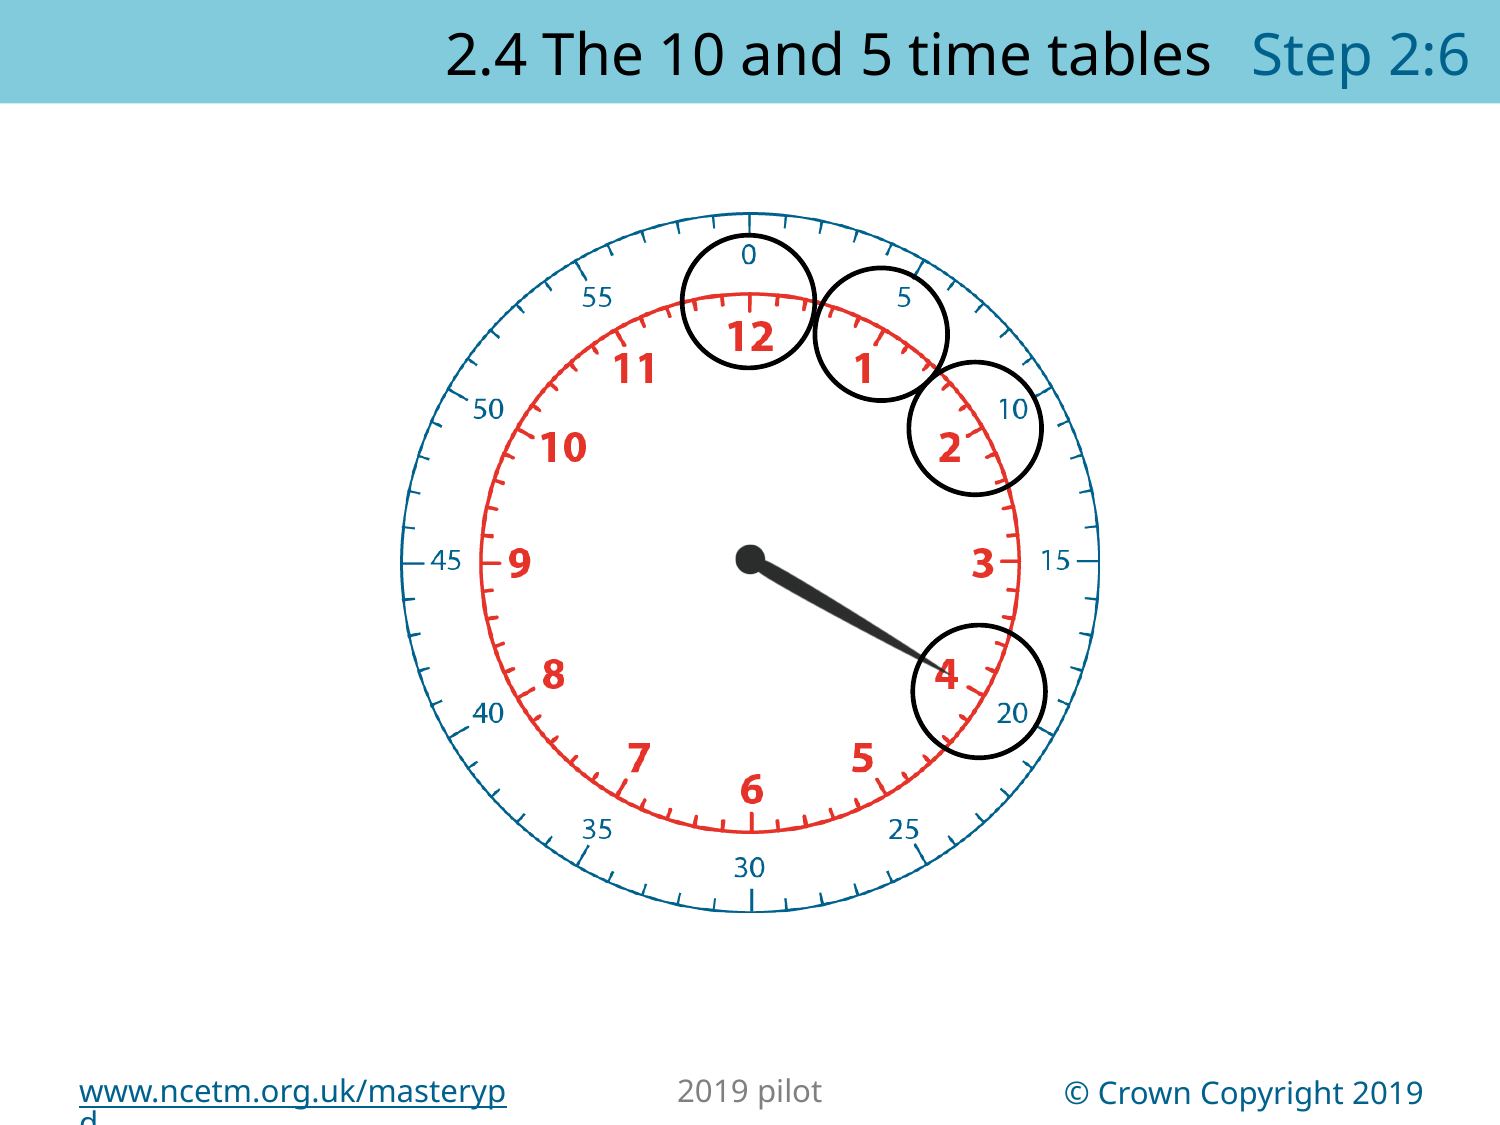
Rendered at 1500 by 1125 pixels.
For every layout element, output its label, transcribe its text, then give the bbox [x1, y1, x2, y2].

picture [404, 216, 1097, 911]
list 2.4 The 10 and 5 time tables Step 2:6 [0, 0, 1500, 104]
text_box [551, 441, 950, 678]
picture [777, 212, 1100, 526]
picture [400, 590, 712, 913]
picture [789, 601, 1100, 913]
picture [400, 212, 724, 537]
